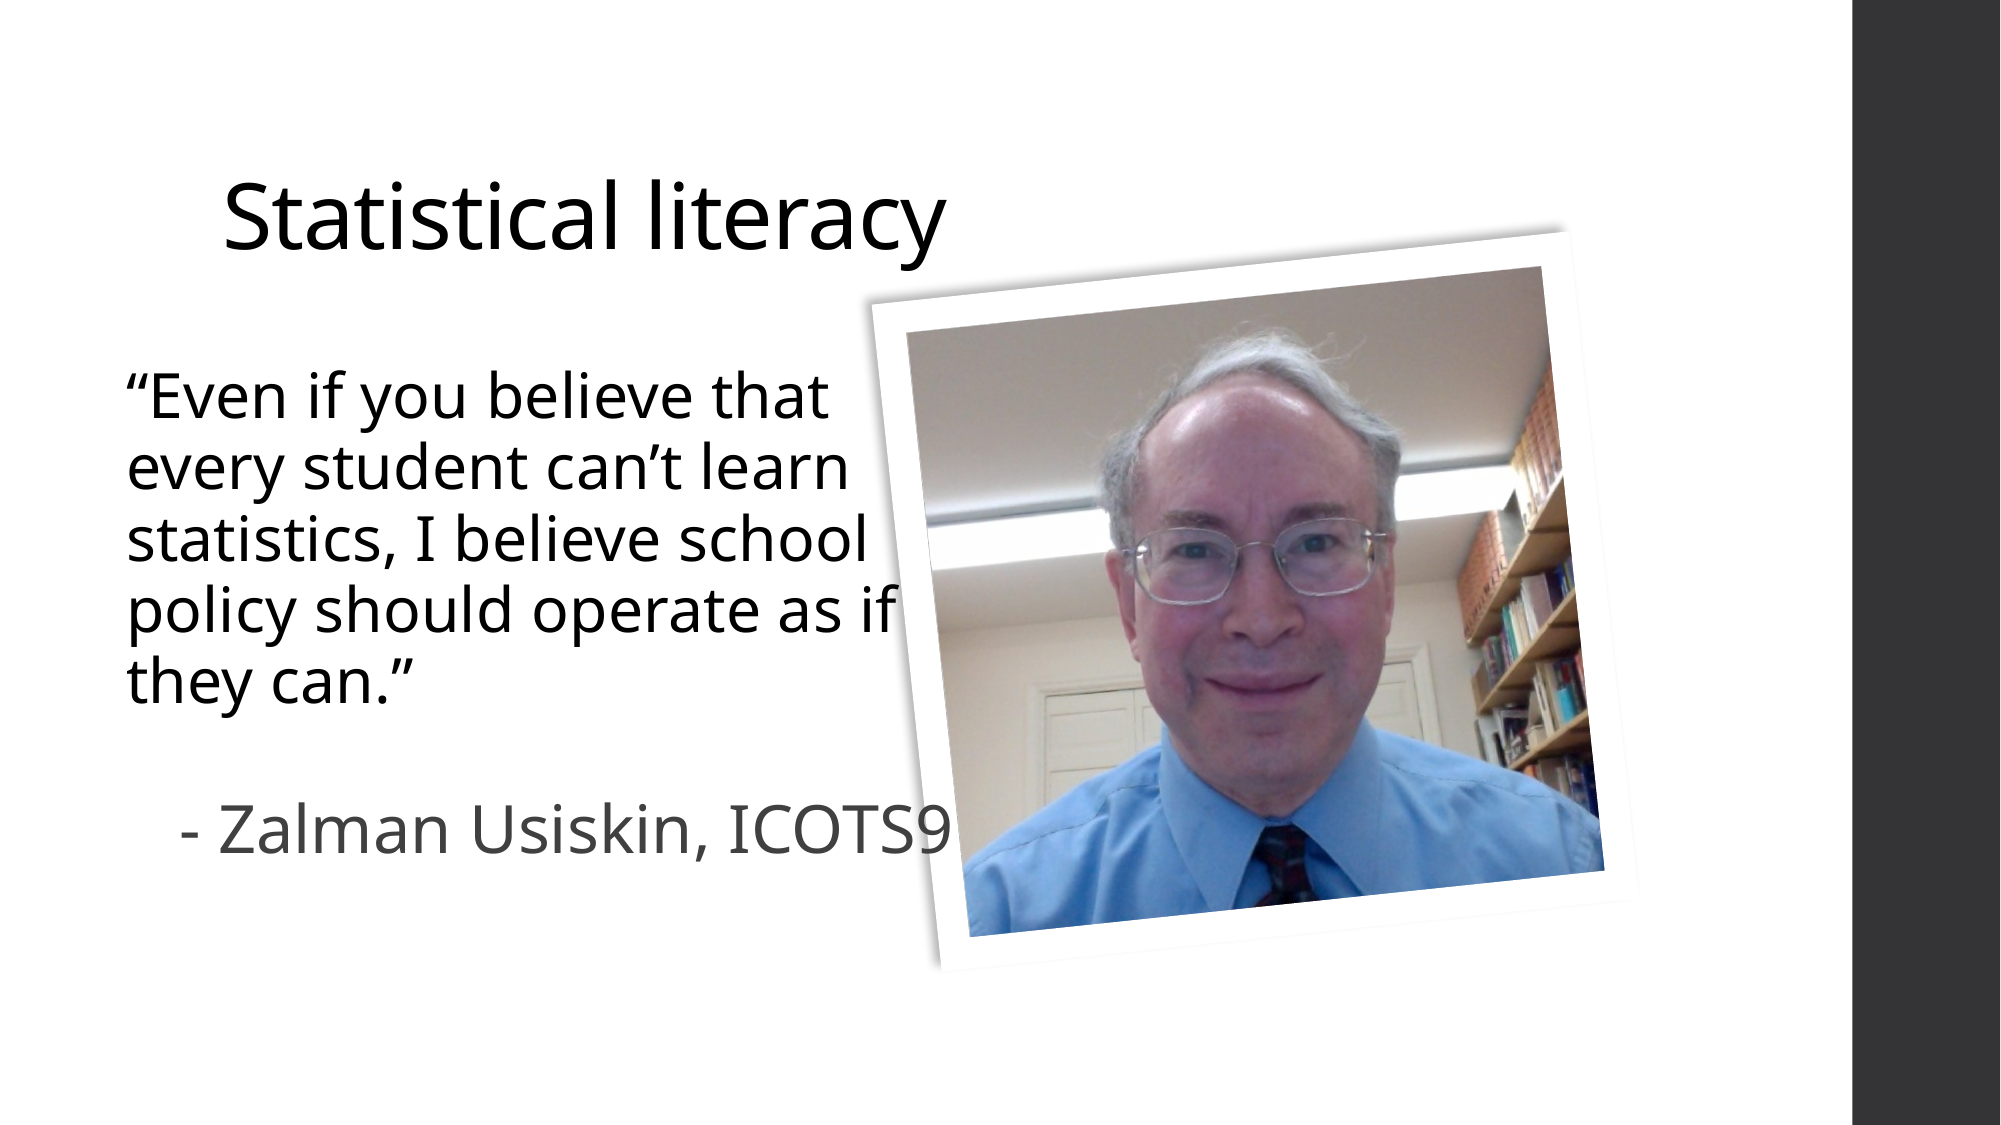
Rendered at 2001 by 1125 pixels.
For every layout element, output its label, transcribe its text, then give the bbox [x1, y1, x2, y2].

text_box - Zalman Usiskin, ICOTS9 [164, 763, 928, 875]
title Statistical literacy [206, 60, 1797, 278]
list “Even if you believe that every student can’t learn statistics, I believe school policy should operate as if they can.” [111, 354, 953, 992]
picture [907, 267, 1604, 937]
